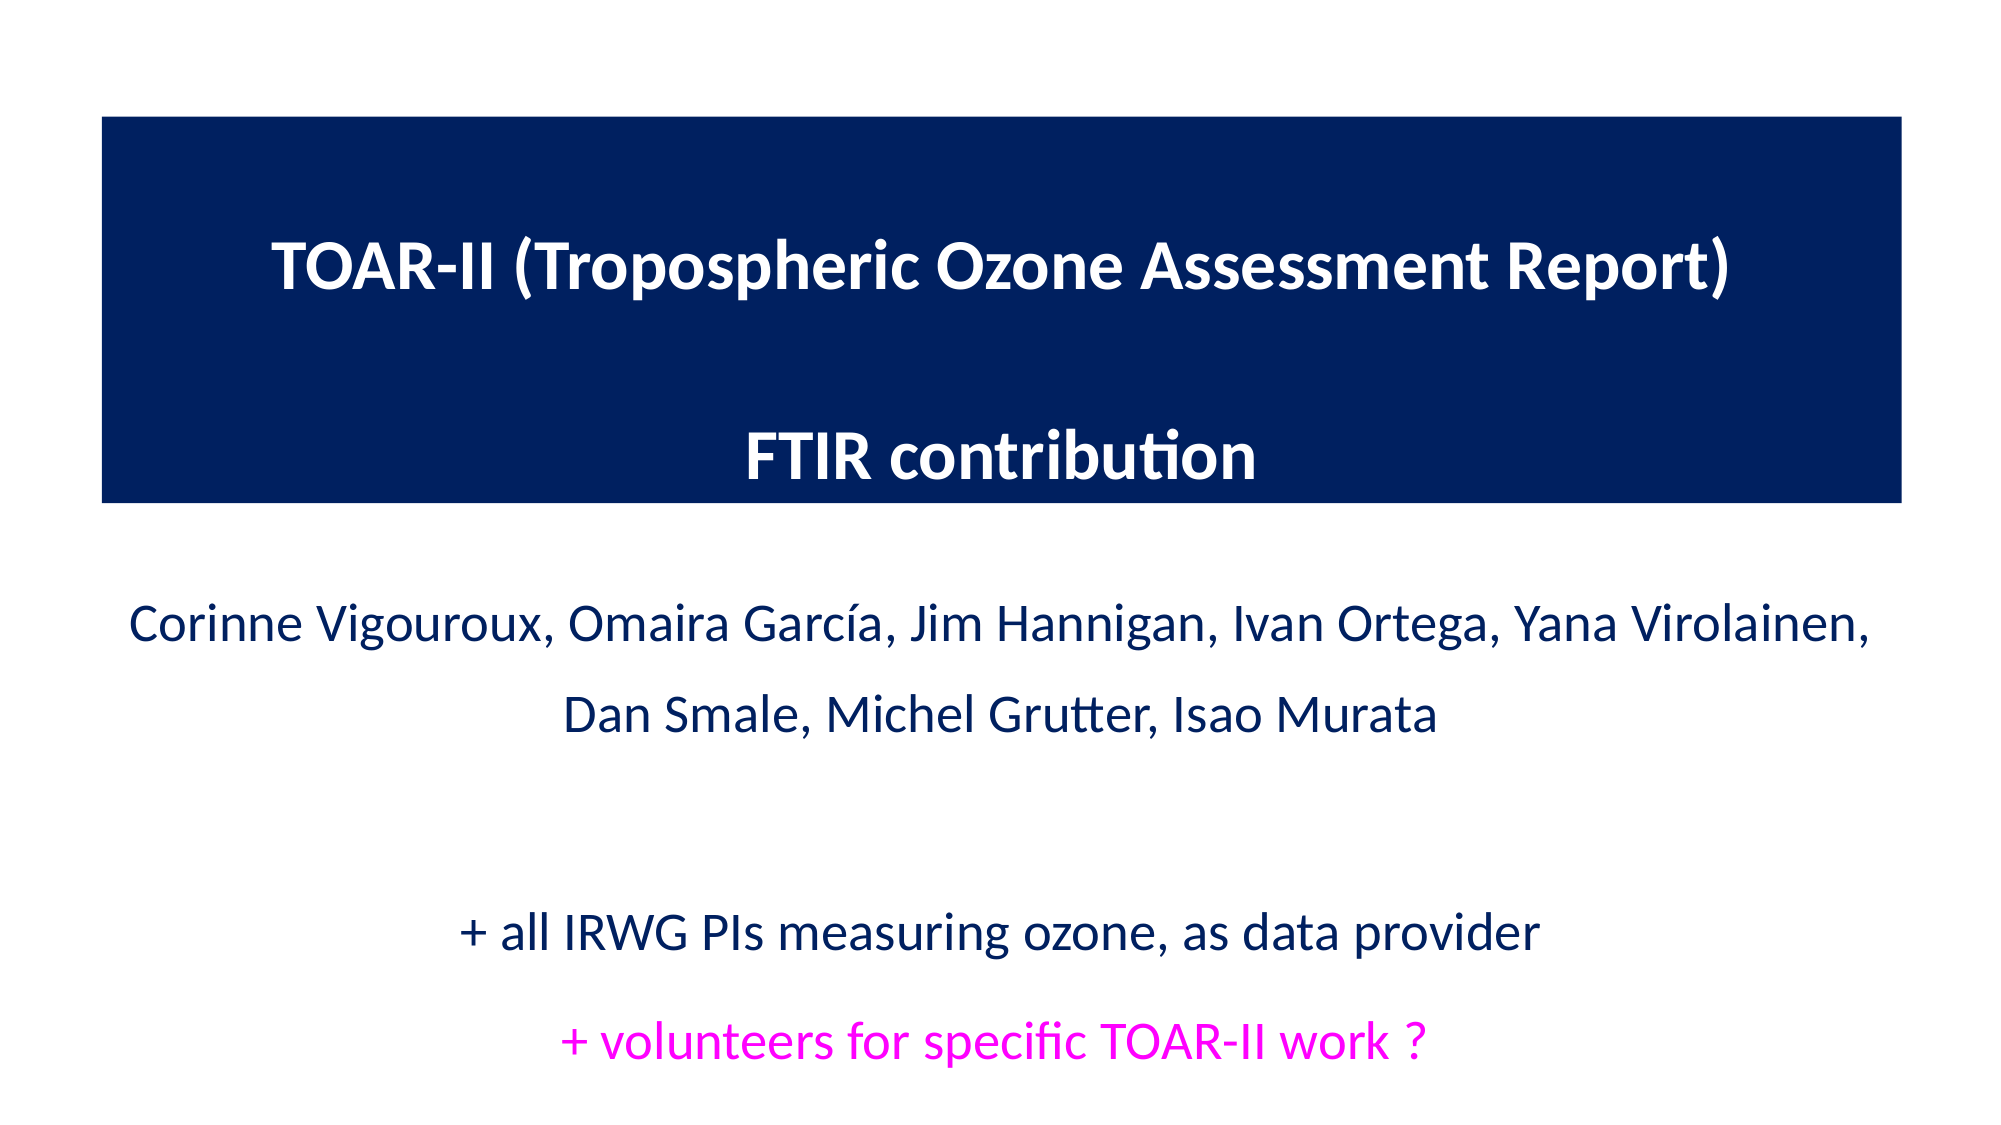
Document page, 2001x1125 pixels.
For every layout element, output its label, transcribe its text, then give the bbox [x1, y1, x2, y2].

text_box TOAR-II (Tropospheric Ozone Assessment Report) FTIR contribution [101, 116, 1902, 504]
subtitle Corinne Vigouroux, Omaira García, Jim Hannigan, Ivan Ortega, Yana Virolainen, Dan Smale, Michel Grutter, Isao Murata + all IRWG PIs measuring ozone, as data provider + volunteers for specific TOAR-II work ? [101, 552, 1902, 1081]
